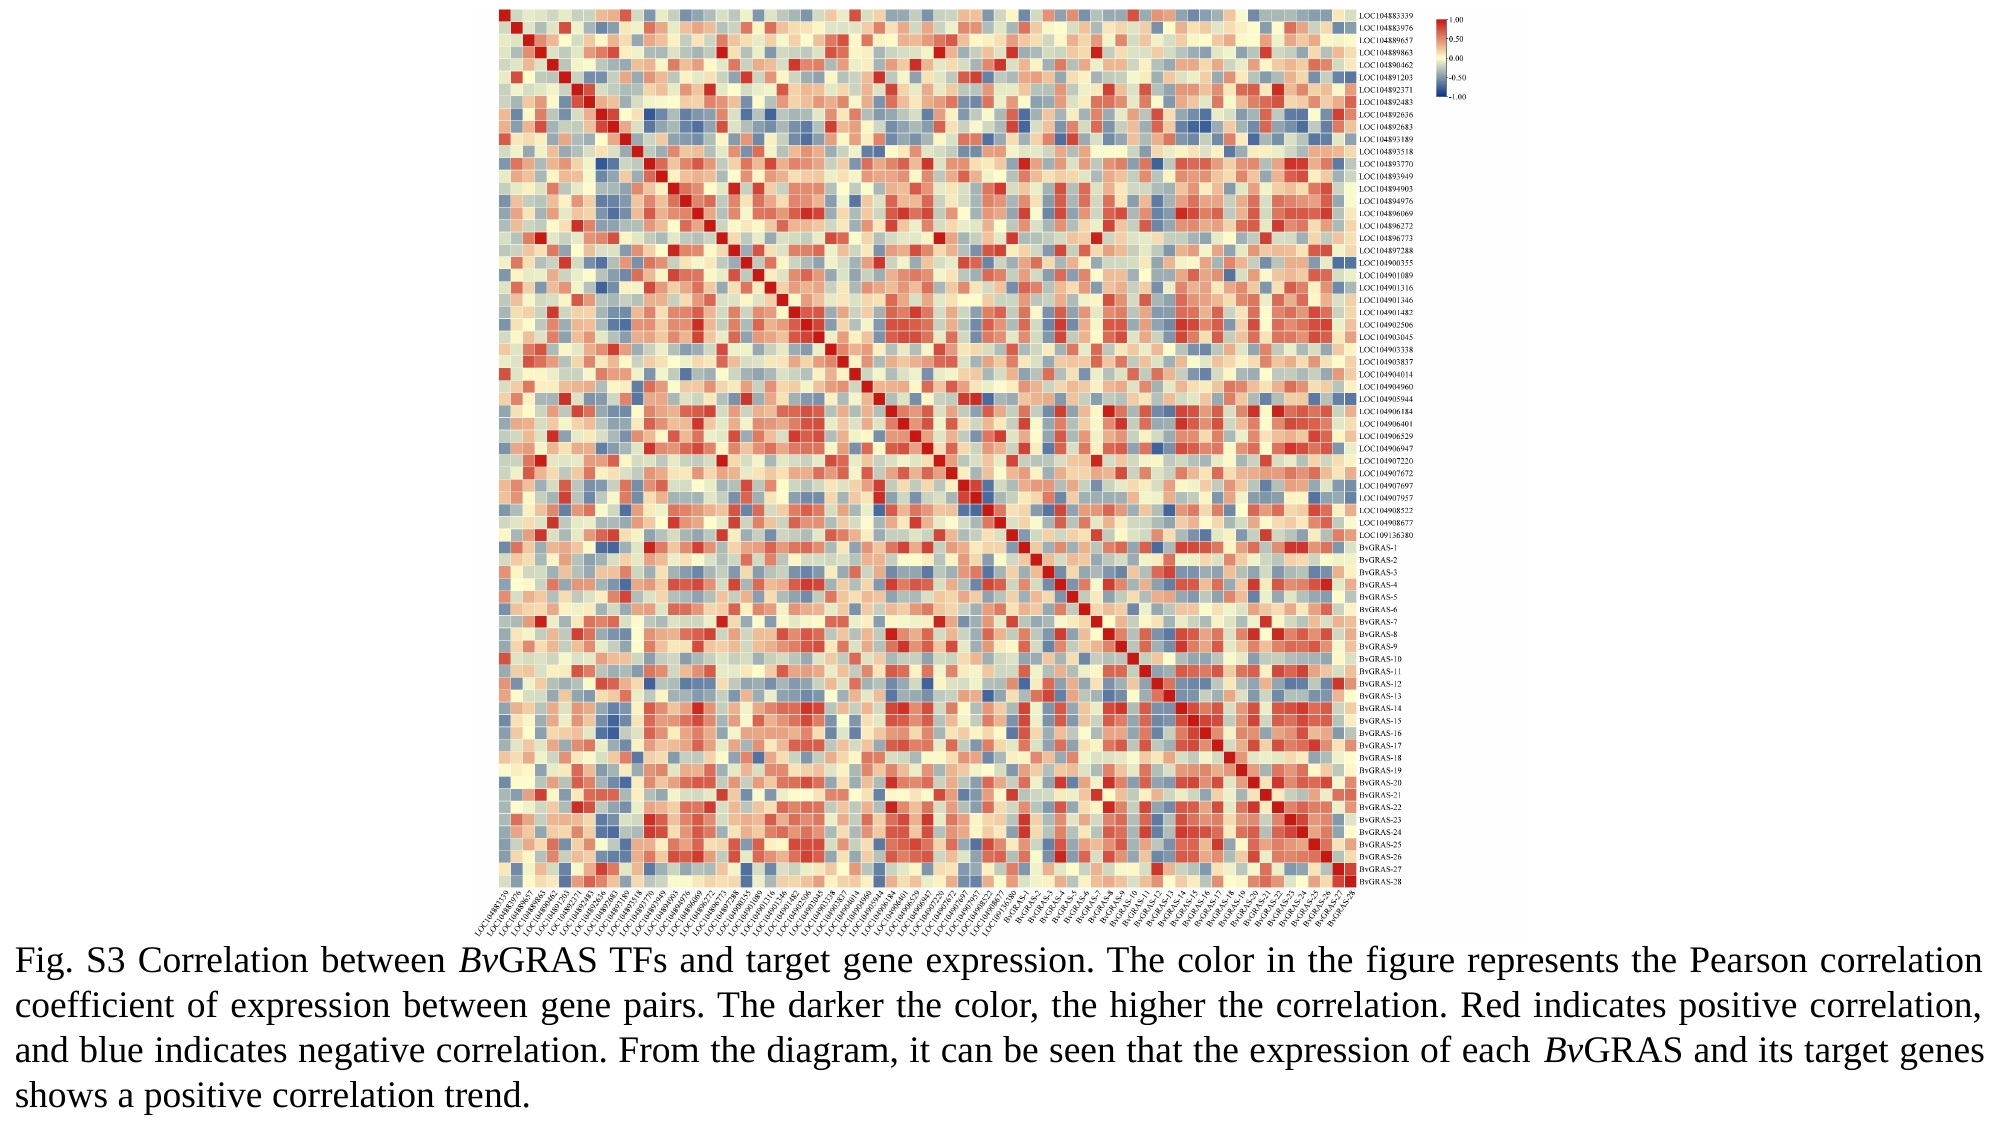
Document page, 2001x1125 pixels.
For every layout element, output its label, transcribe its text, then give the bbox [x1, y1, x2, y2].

picture [472, 7, 1528, 939]
text_box Fig. S3 Correlation between BvGRAS TFs and target gene expression. The color in the figure represents the Pearson correlation coefficient of expression between gene pairs. The darker the color, the higher the correlation. Red indicates positive correlation, and blue indicates negative correlation. From the diagram, it can be seen that the expression of each BvGRAS and its target genes shows a positive correlation trend. [0, 928, 2000, 1123]
